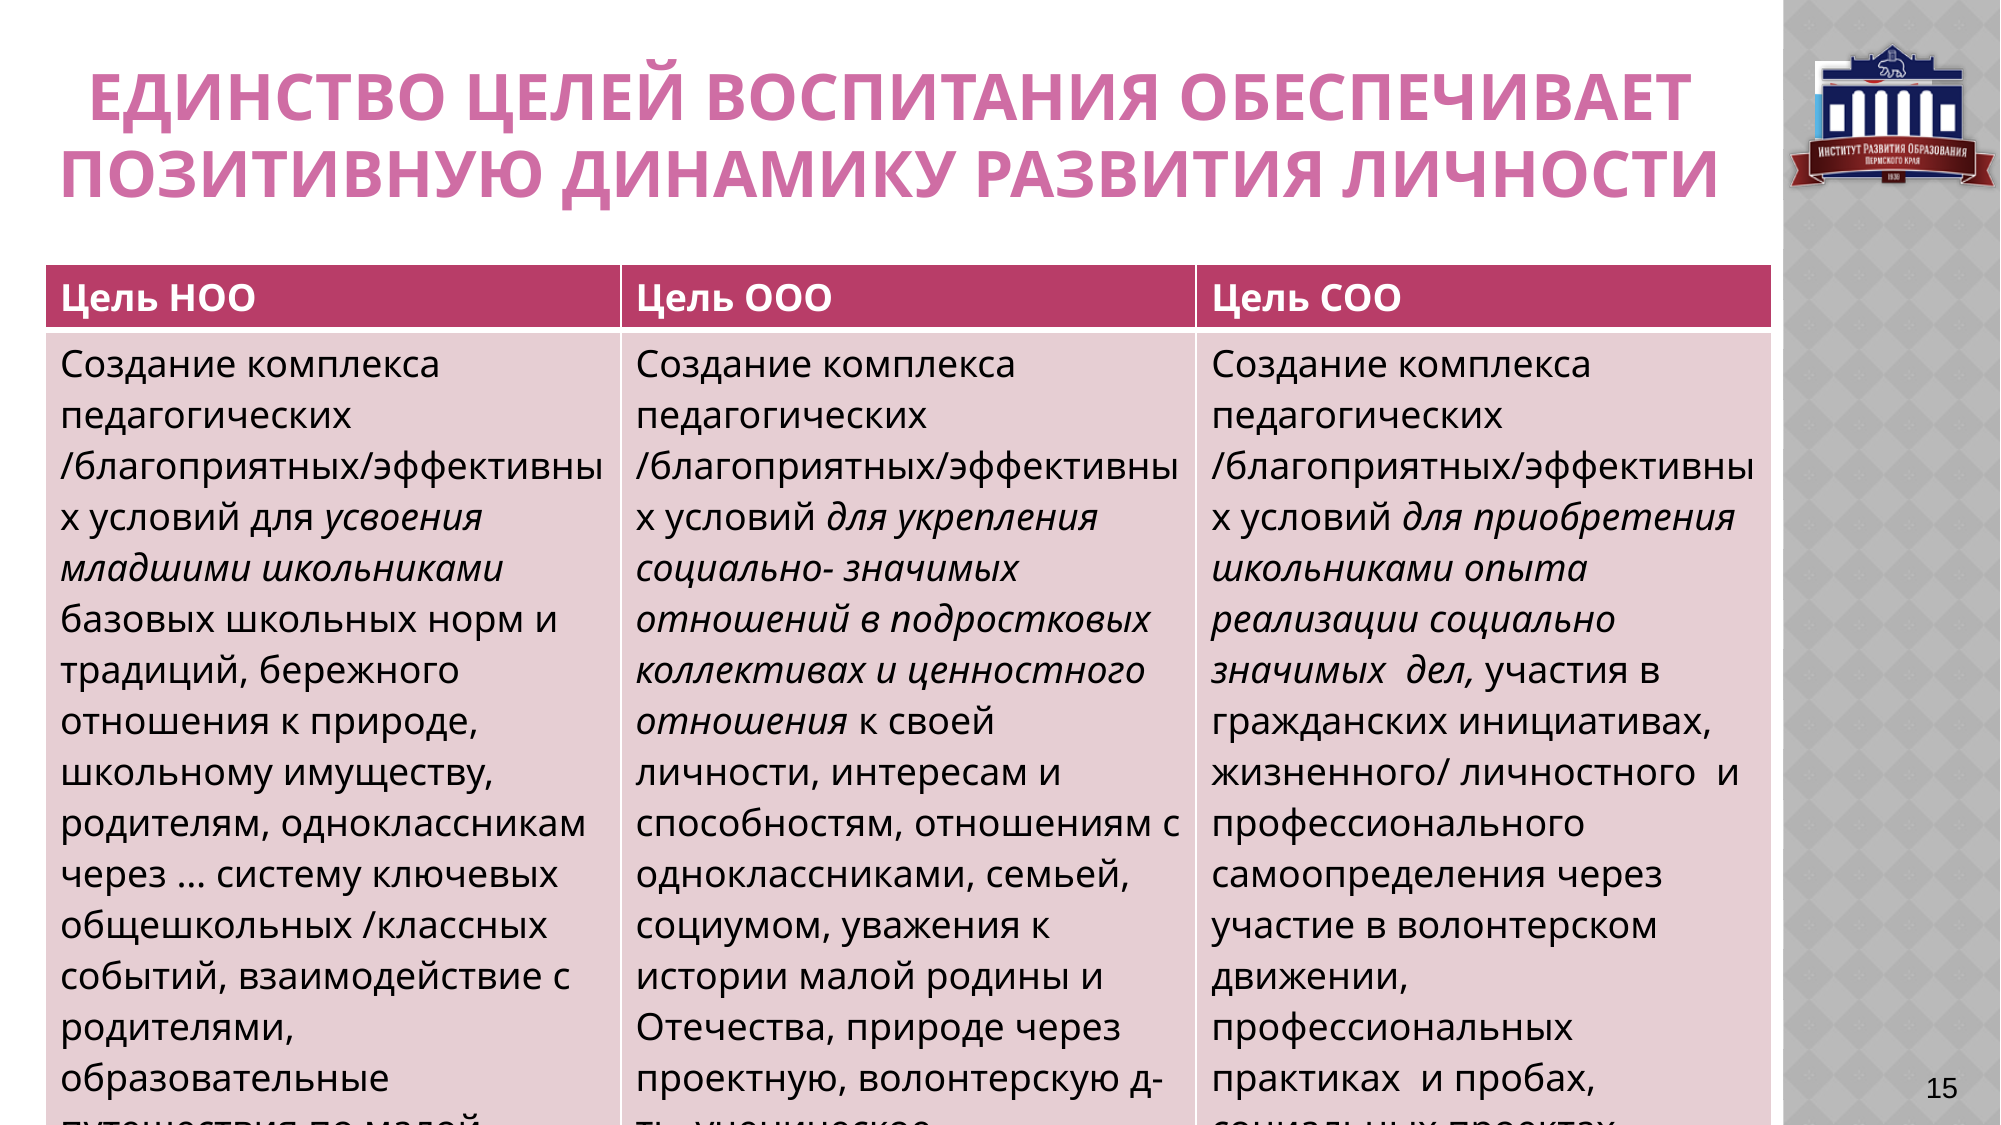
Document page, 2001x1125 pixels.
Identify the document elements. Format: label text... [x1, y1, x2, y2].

table_cell Создание комплекса педагогических /благоприятных/эффективных условий для усвоения младшими школьниками базовых школьных норм и традиций, бережного отношения к природе, школьному имуществу, родителям, одноклассникам через … систему ключевых общешкольных /классных событий, взаимодействие с родителями, образовательные путешествия по малой родине ….. [46, 333, 620, 1125]
table_cell Создание комплекса педагогических /благоприятных/эффективных условий для приобретения школьниками опыта реализации социально значимых дел, участия в гражданских инициативах, жизненного/ личностного и профессионального самоопределения через участие в волонтерском движении, профессиональных практиках и пробах, социальных проектах ….. [1197, 333, 1771, 1125]
title Единство целей воспитания обеспечивает позитивную динамику развития личности [42, 52, 1738, 210]
picture [1784, 38, 2000, 194]
table_header Цель ООО [622, 265, 1195, 327]
table_header Цель СОО [1197, 265, 1771, 327]
table_cell Создание комплекса педагогических /благоприятных/эффективных условий для укрепления социально- значимых отношений в подростковых коллективах и ценностного отношения к своей личности, интересам и способностям, отношениям с одноклассниками, семьей, социумом, уважения к истории малой родины и Отечества, природе через проектную, волонтерскую д-ть, ученическое самоуправление …. [622, 333, 1195, 1125]
table_header Цель НОО [46, 265, 620, 327]
